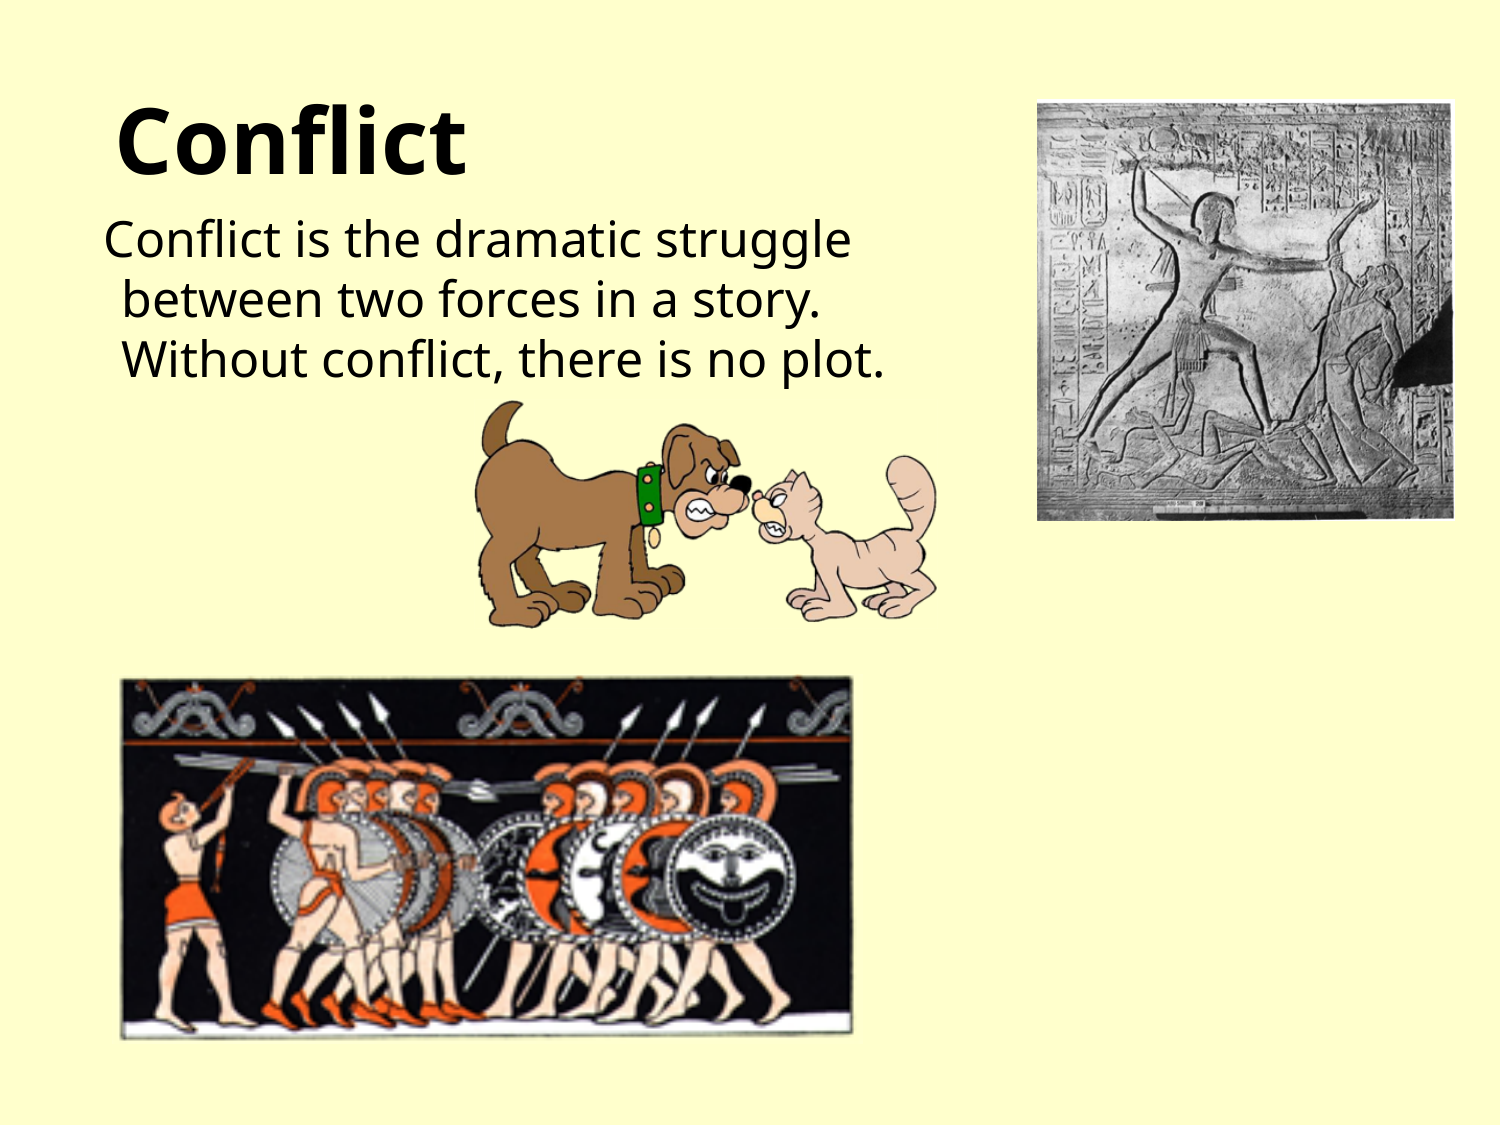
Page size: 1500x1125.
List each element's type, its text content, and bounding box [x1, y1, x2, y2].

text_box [112, 674, 863, 1045]
title Conflict [99, 87, 1375, 188]
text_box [474, 399, 938, 630]
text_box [1037, 99, 1455, 521]
list Conflict is the dramatic struggle between two forces in a story. Without conflict, there is no plot. [50, 200, 950, 475]
